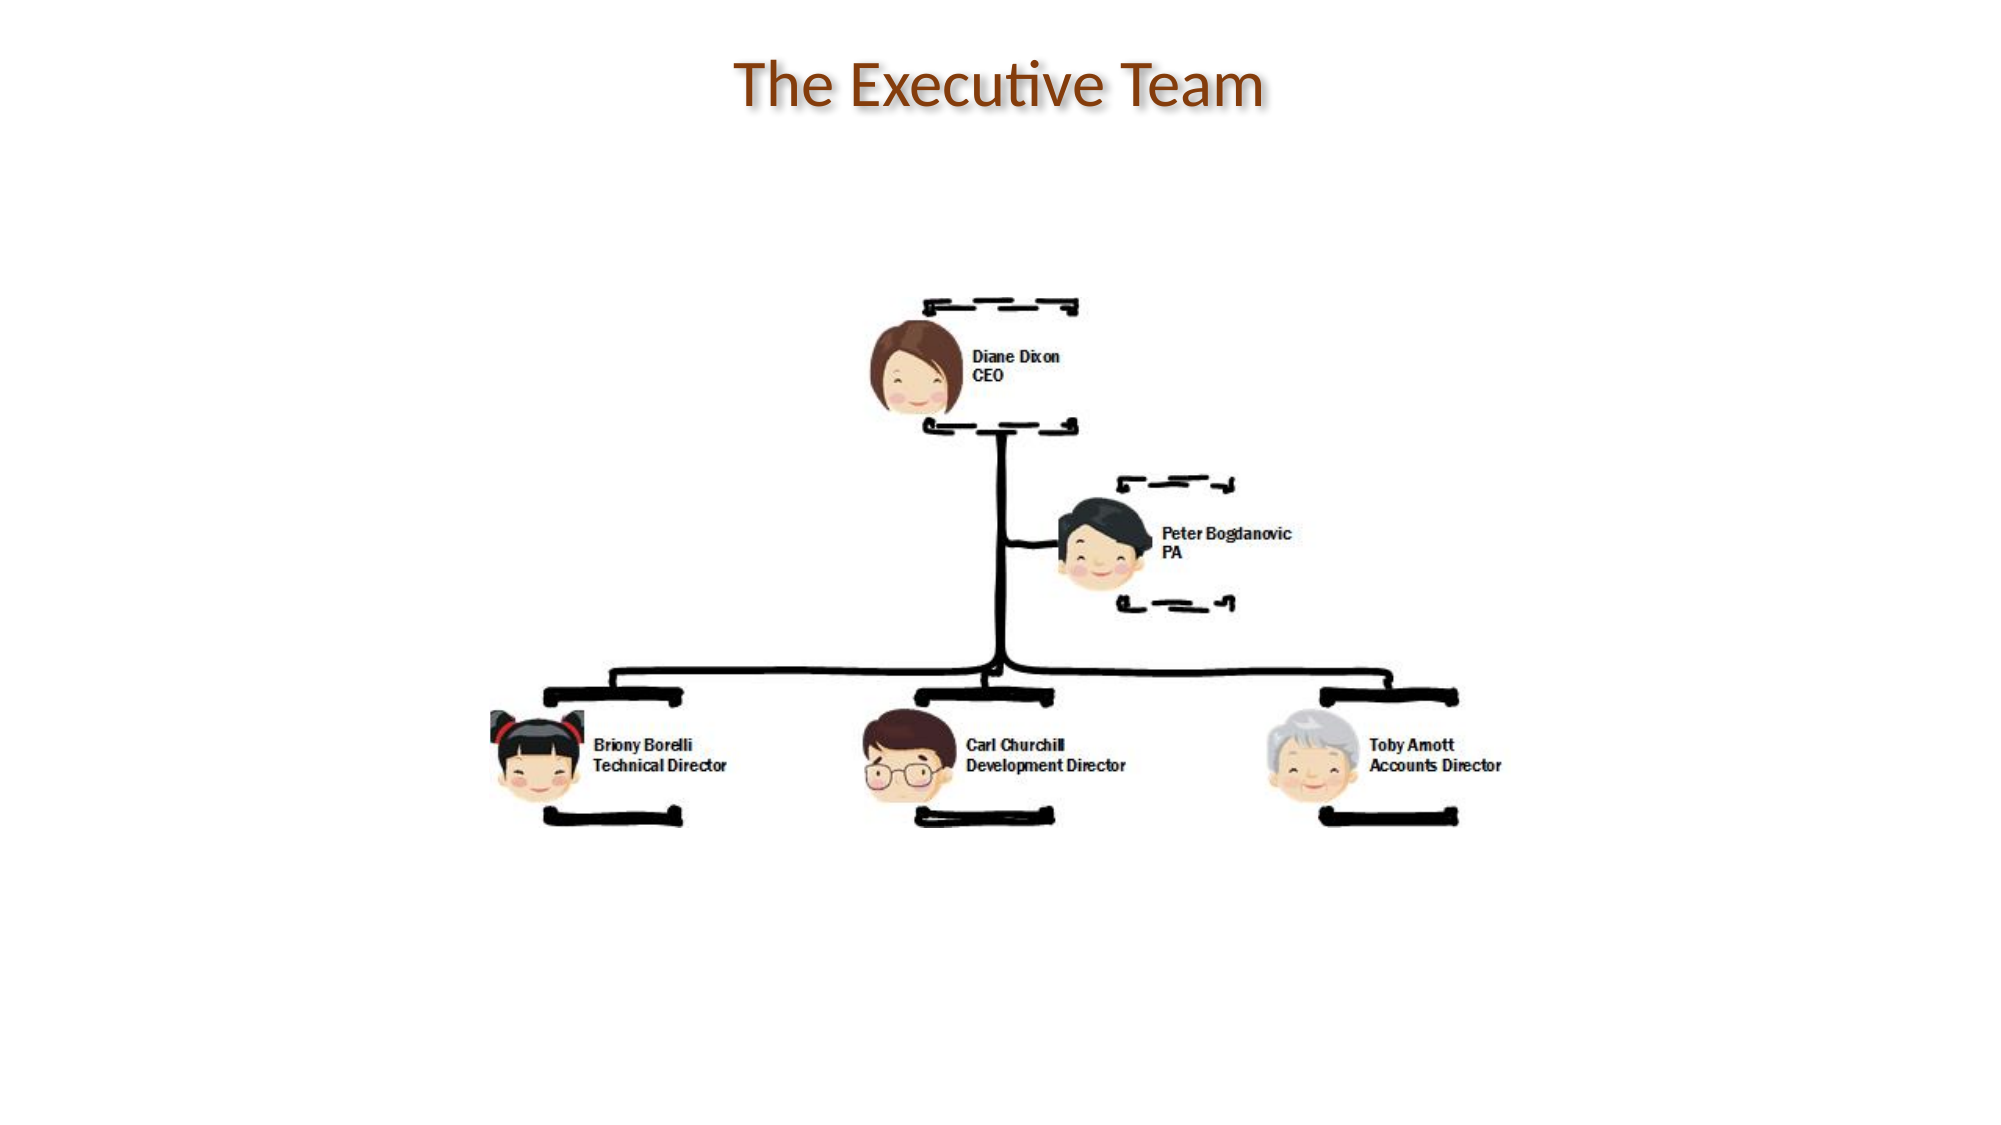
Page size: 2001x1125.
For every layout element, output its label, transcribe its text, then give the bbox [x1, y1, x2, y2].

picture [489, 297, 1511, 828]
text_box The Executive Team [703, 31, 1297, 127]
